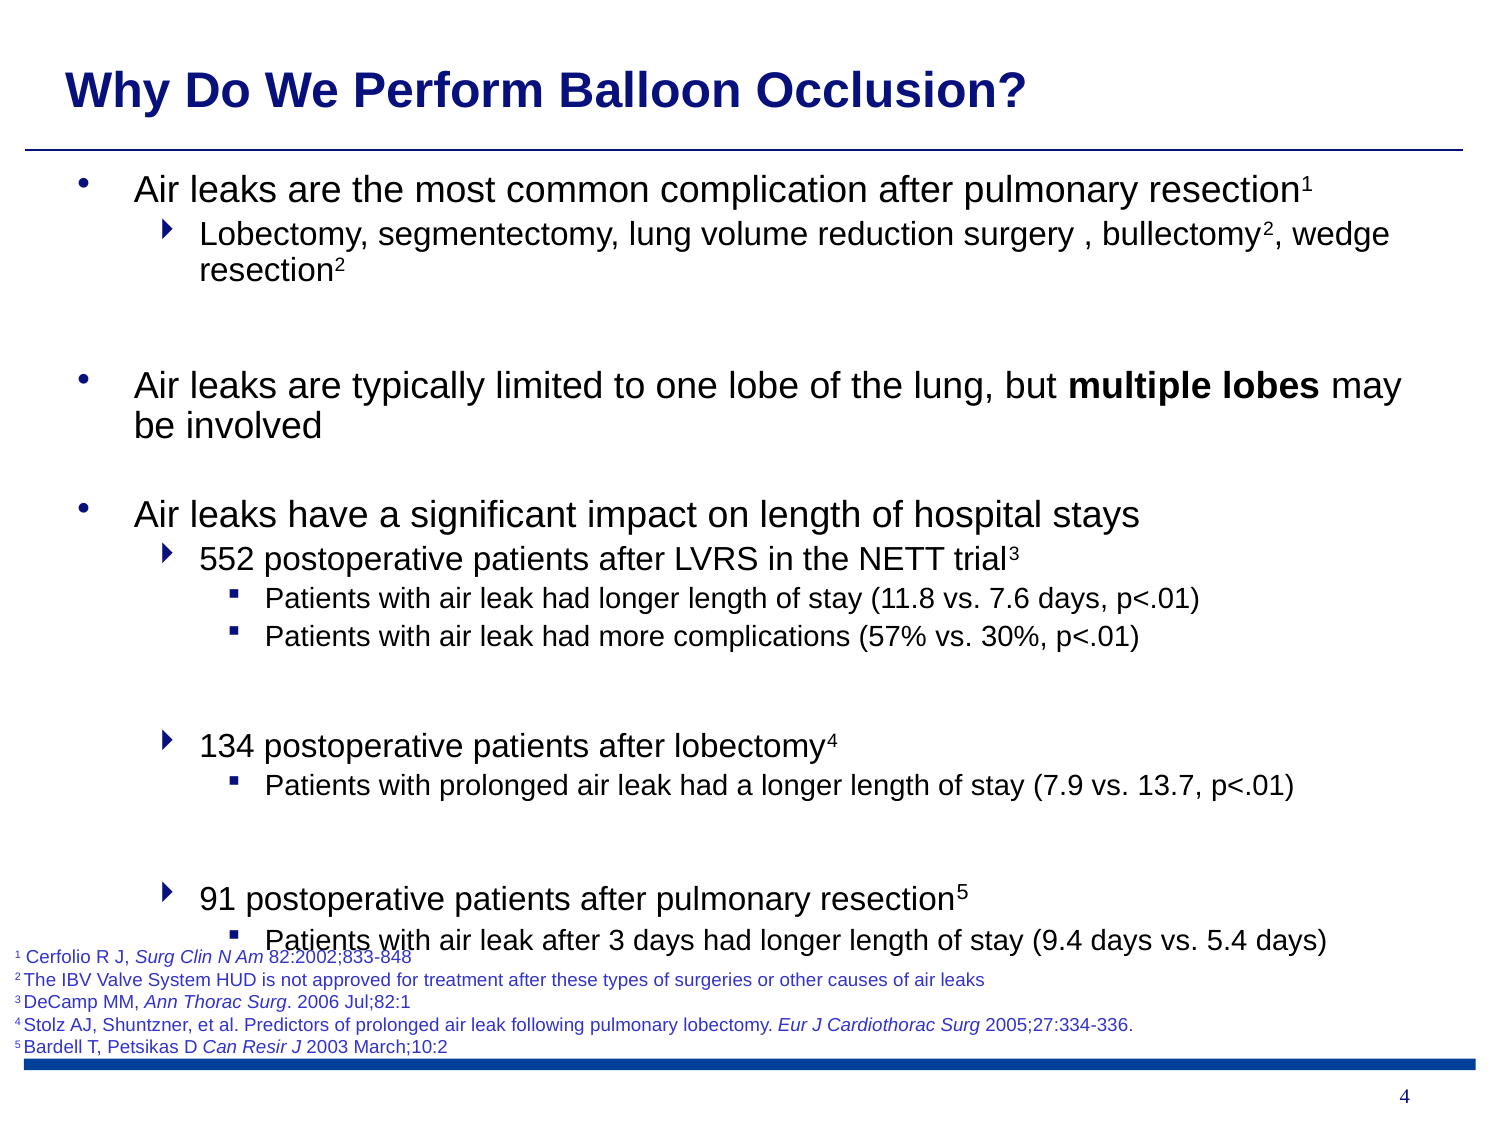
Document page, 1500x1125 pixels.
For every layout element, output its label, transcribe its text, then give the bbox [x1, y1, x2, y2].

list Air leaks are the most common complication after pulmonary resection1 Lobectomy, segmentectomy, lung volume reduction surgery , bullectomy2, wedge resection2 Air leaks are typically limited to one lobe of the lung, but multiple lobes may be involved Air leaks have a significant impact on length of hospital stays 552 postoperative patients after LVRS in the NETT trial3 Patients with air leak had longer length of stay (11.8 vs. 7.6 days, p<.01) Patients with air leak had more complications (57% vs. 30%, p<.01) 134 postoperative patients after lobectomy4 Patients with prolonged air leak had a longer length of stay (7.9 vs. 13.7, p<.01) 91 postoperative patients after pulmonary resection5 Patients with air leak after 3 days had longer length of stay (9.4 days vs. 5.4 days) [62, 162, 1451, 938]
slide_number 4 [1074, 1065, 1425, 1125]
title Why Do We Perform Balloon Occlusion? [49, 37, 1326, 138]
text_box 1 Cerfolio R J, Surg Clin N Am 82:2002;833-848 2 The IBV Valve System HUD is not approved for treatment after these types of surgeries or other causes of air leaks 3 DeCamp MM, Ann Thorac Surg. 2006 Jul;82:1 4 Stolz AJ, Shuntzner, et al. Predictors of prolonged air leak following pulmonary lobectomy. Eur J Cardiothorac Surg 2005;27:334-336. 5 Bardell T, Petsikas D Can Resir J 2003 March;10:2 [0, 937, 1413, 1110]
